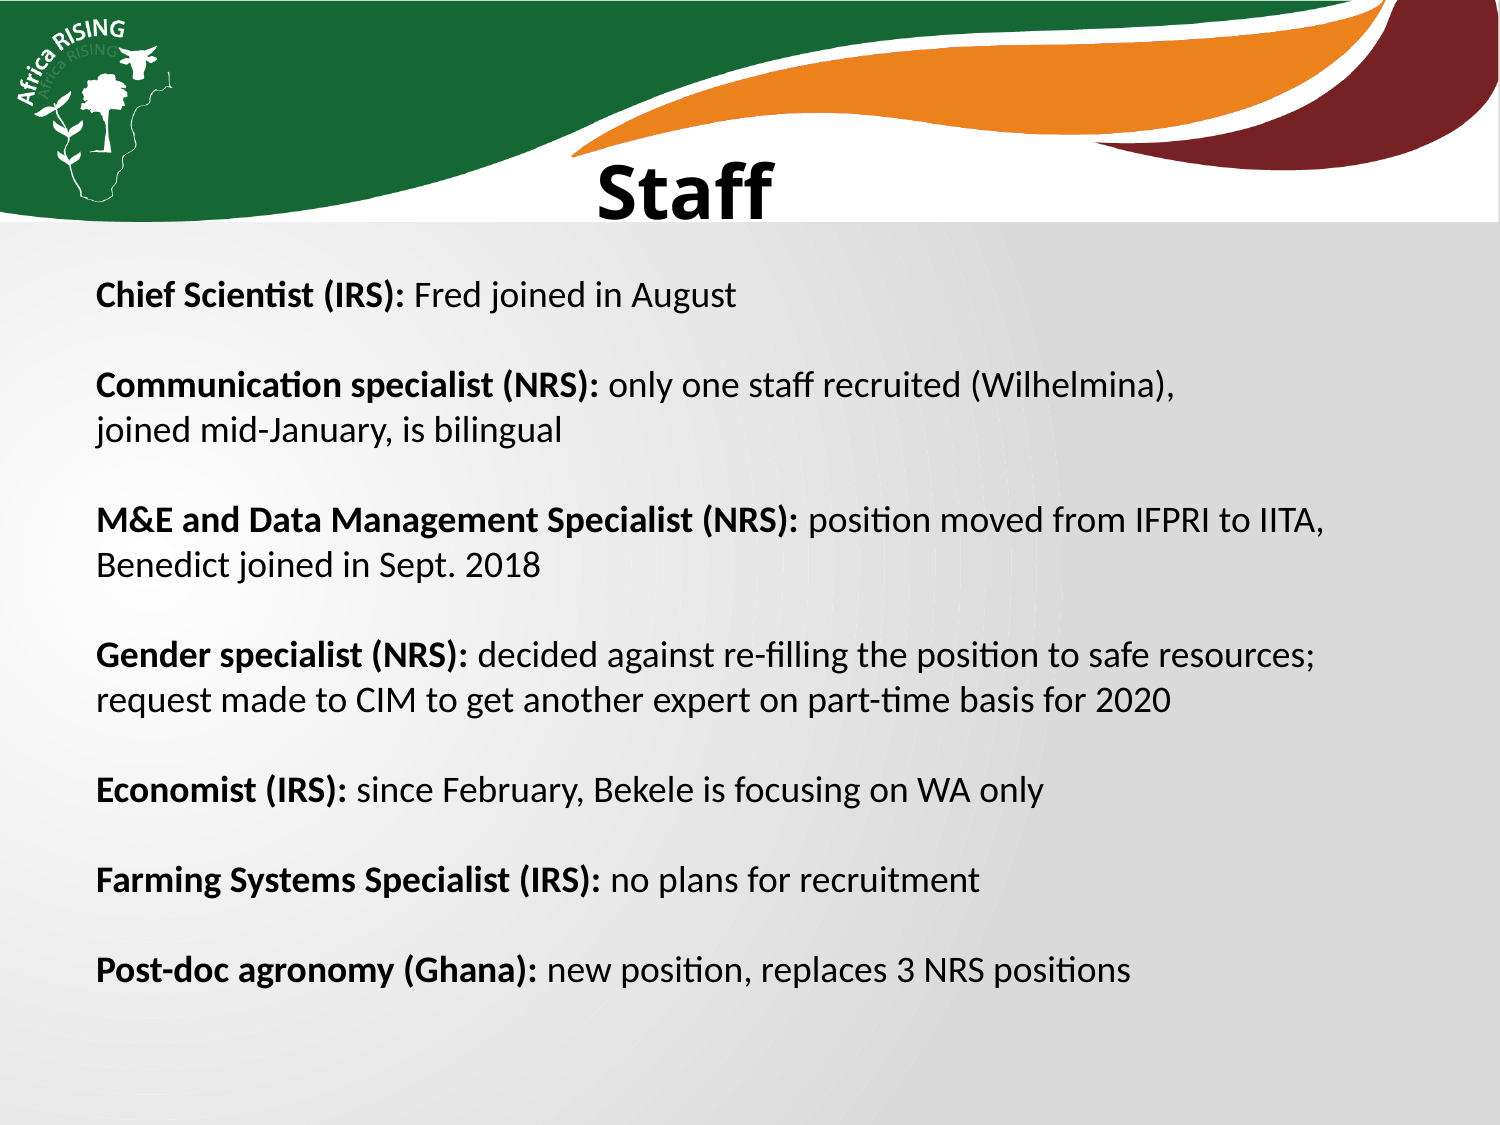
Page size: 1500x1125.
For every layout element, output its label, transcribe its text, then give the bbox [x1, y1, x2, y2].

text_box Chief Scientist (IRS): Fred joined in August Communication specialist (NRS): only one staff recruited (Wilhelmina), joined mid-January, is bilingual M&E and Data Management Specialist (NRS): position moved from IFPRI to IITA, Benedict joined in Sept. 2018 Gender specialist (NRS): decided against re-filling the position to safe resources; request made to CIM to get another expert on part-time basis for 2020 Economist (IRS): since February, Bekele is focusing on WA only Farming Systems Specialist (IRS): no plans for recruitment Post-doc agronomy (Ghana): new position, replaces 3 NRS positions [81, 262, 1341, 998]
picture [0, 0, 1499, 222]
list Staff [562, 137, 825, 262]
